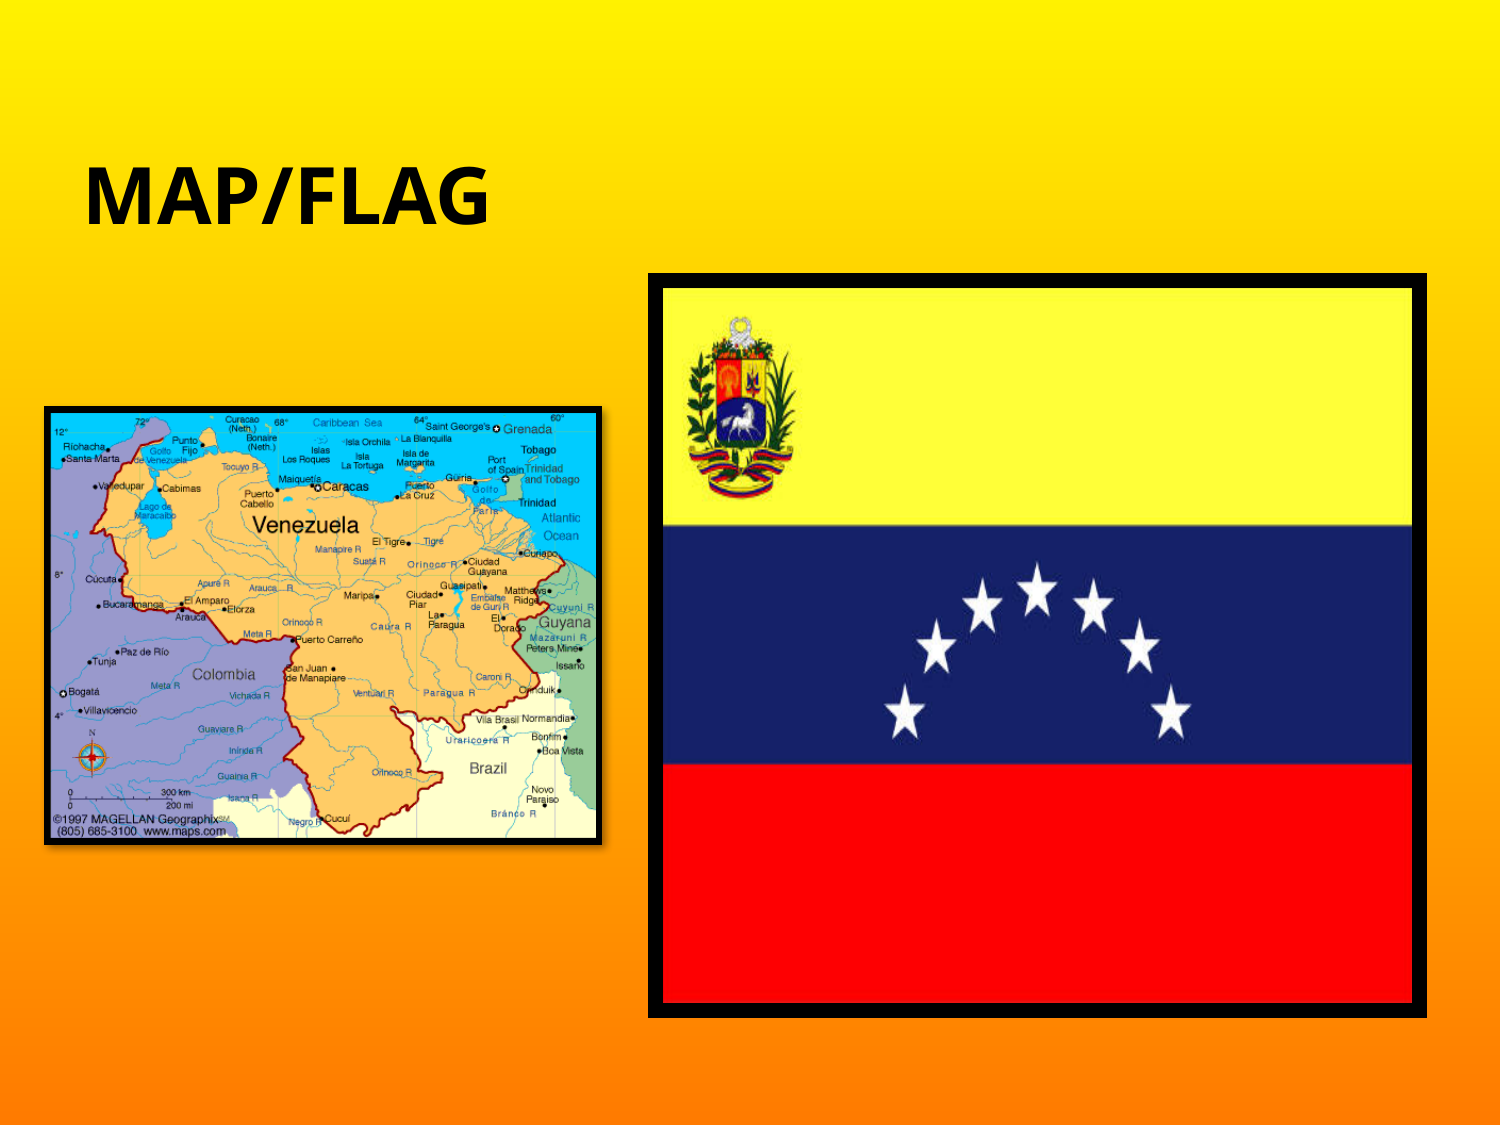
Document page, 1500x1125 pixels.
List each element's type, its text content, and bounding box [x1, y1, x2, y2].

picture [661, 286, 1413, 1004]
picture [49, 412, 597, 840]
picture [494, 425, 501, 431]
picture [266, 424, 272, 434]
picture [404, 463, 425, 474]
picture [495, 474, 524, 501]
title Map/flag [75, 52, 1263, 240]
picture [199, 427, 218, 449]
